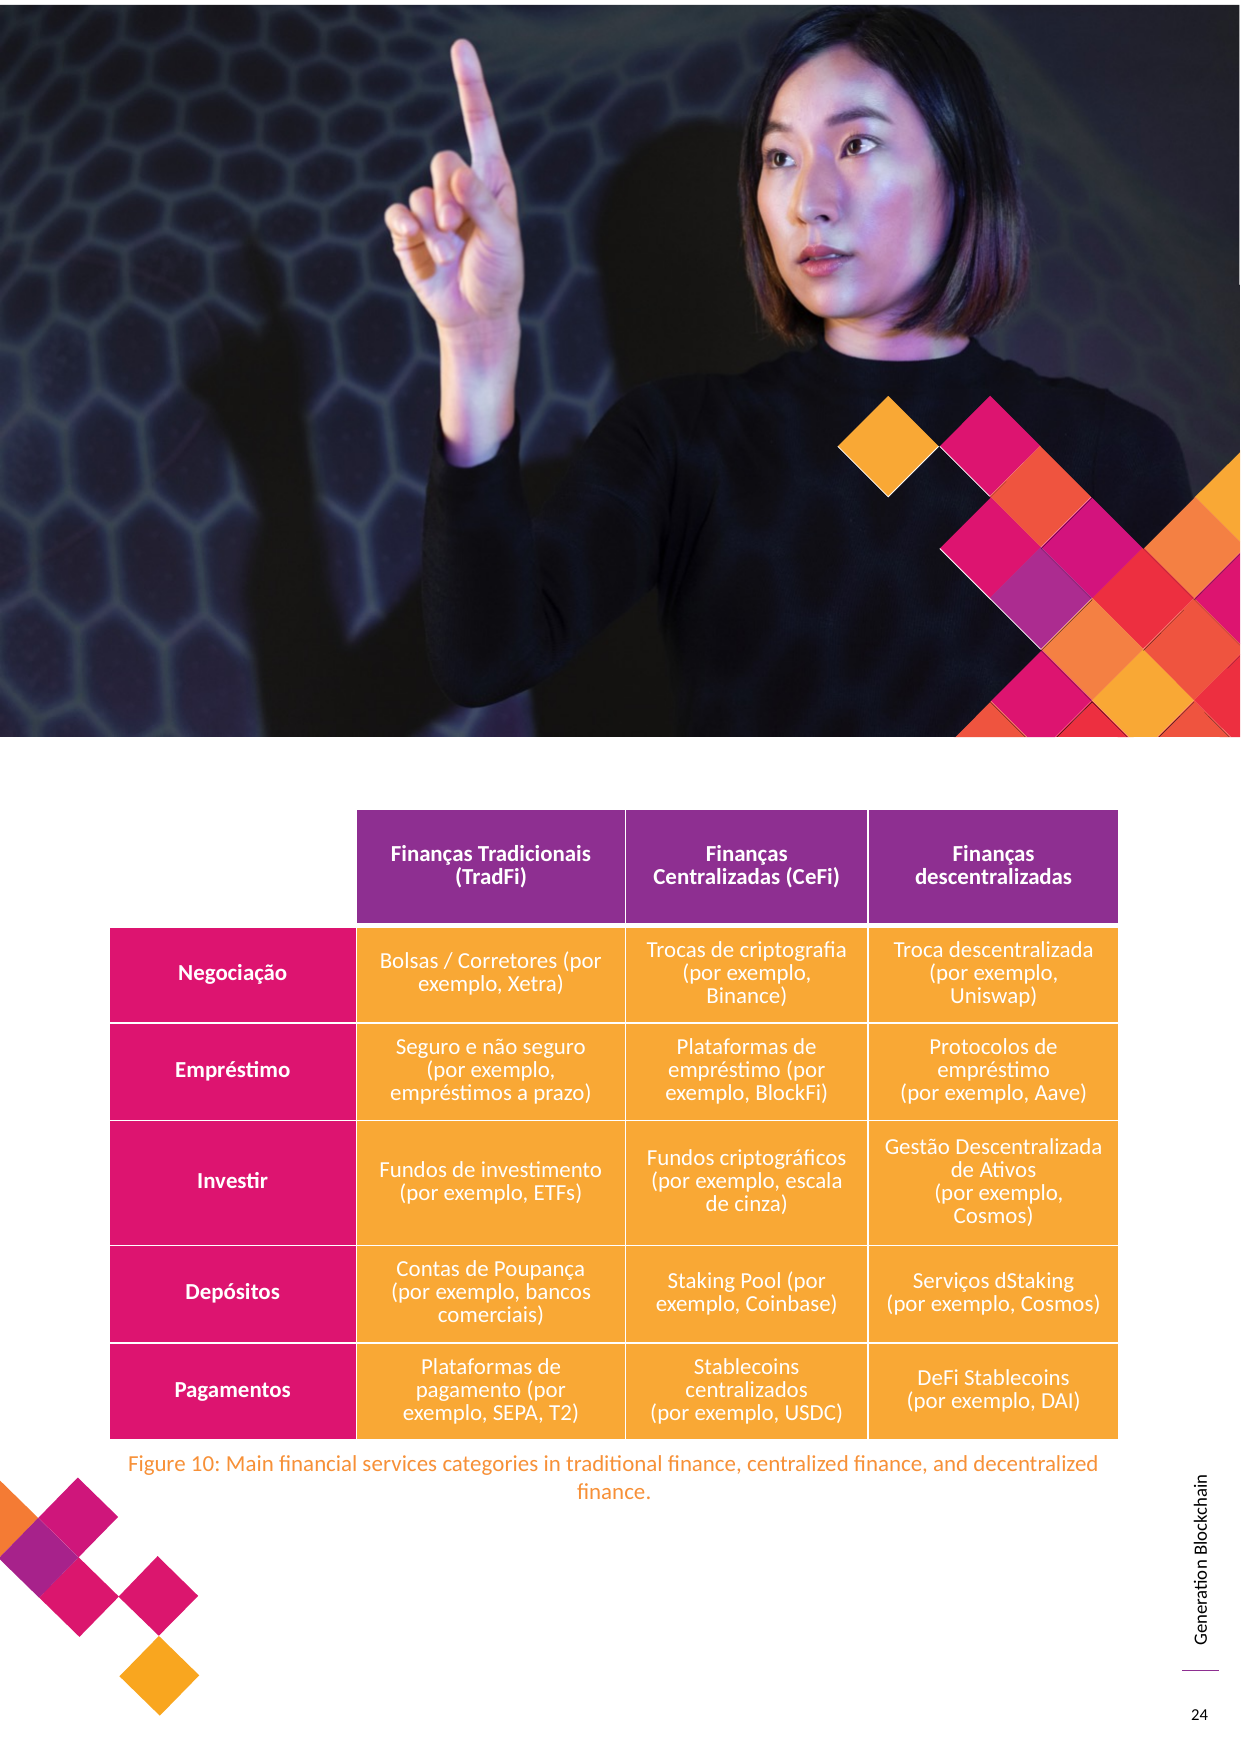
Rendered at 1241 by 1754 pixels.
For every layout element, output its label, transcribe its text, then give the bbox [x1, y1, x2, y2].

table_cell Serviços dStaking (por exemplo, Cosmos) [869, 1215, 1118, 1297]
table_cell Stablecoins centralizados (por exemplo, USDC) [626, 1299, 867, 1381]
table_cell Bolsas / Corretores (por exemplo, Xetra) [357, 942, 625, 1023]
table_cell Plataformas de pagamento (por exemplo, SEPA, T2) [357, 1299, 625, 1381]
table_cell Protocolos de empréstimo (por exemplo, Aave) [869, 1024, 1118, 1107]
table_cell Staking Pool (por exemplo, Coinbase) [626, 1215, 867, 1297]
table_cell Depósitos [110, 1215, 356, 1297]
table_cell Seguro e não seguro (por exemplo, empréstimos a prazo) [357, 1024, 625, 1107]
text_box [0, 1489, 199, 1704]
table_cell Pagamentos [110, 1299, 356, 1381]
table_cell Plataformas de empréstimo (por exemplo, BlockFi) [626, 1024, 867, 1107]
slide_number 84 [1170, 1692, 1229, 1736]
table_cell Negociação [110, 942, 356, 1023]
table_cell Gestão Descentralizada de Ativos (por exemplo, Cosmos) [869, 1108, 1118, 1213]
table_cell Empréstimo [110, 1024, 356, 1107]
table_header Finanças Centralizadas (CeFi) [626, 810, 867, 937]
table_cell Fundos de investimento (por exemplo, ETFs) [357, 1108, 625, 1213]
table_cell Fundos criptográficos (por exemplo, escala de cinza) [626, 1108, 867, 1213]
table_cell Investir [110, 1108, 356, 1213]
table_cell Trocas de criptografia (por exemplo, Binance) [626, 942, 867, 1023]
picture [0, 4, 1241, 737]
table_header Finanças Tradicionais (TradFi) [357, 810, 625, 937]
table_cell Troca descentralizada (por exemplo, Uniswap) [869, 942, 1118, 1023]
text_box Figure 10: Main financial services categories in traditional finance, centralized finance, and decentralized finance. [109, 1441, 1120, 1485]
table_cell DeFi Stablecoins (por exemplo, DAI) [869, 1299, 1118, 1381]
table_header [110, 810, 356, 937]
table_cell Contas de Poupança (por exemplo, bancos comerciais) [357, 1215, 625, 1297]
table_header Finanças descentralizadas [869, 810, 1118, 937]
